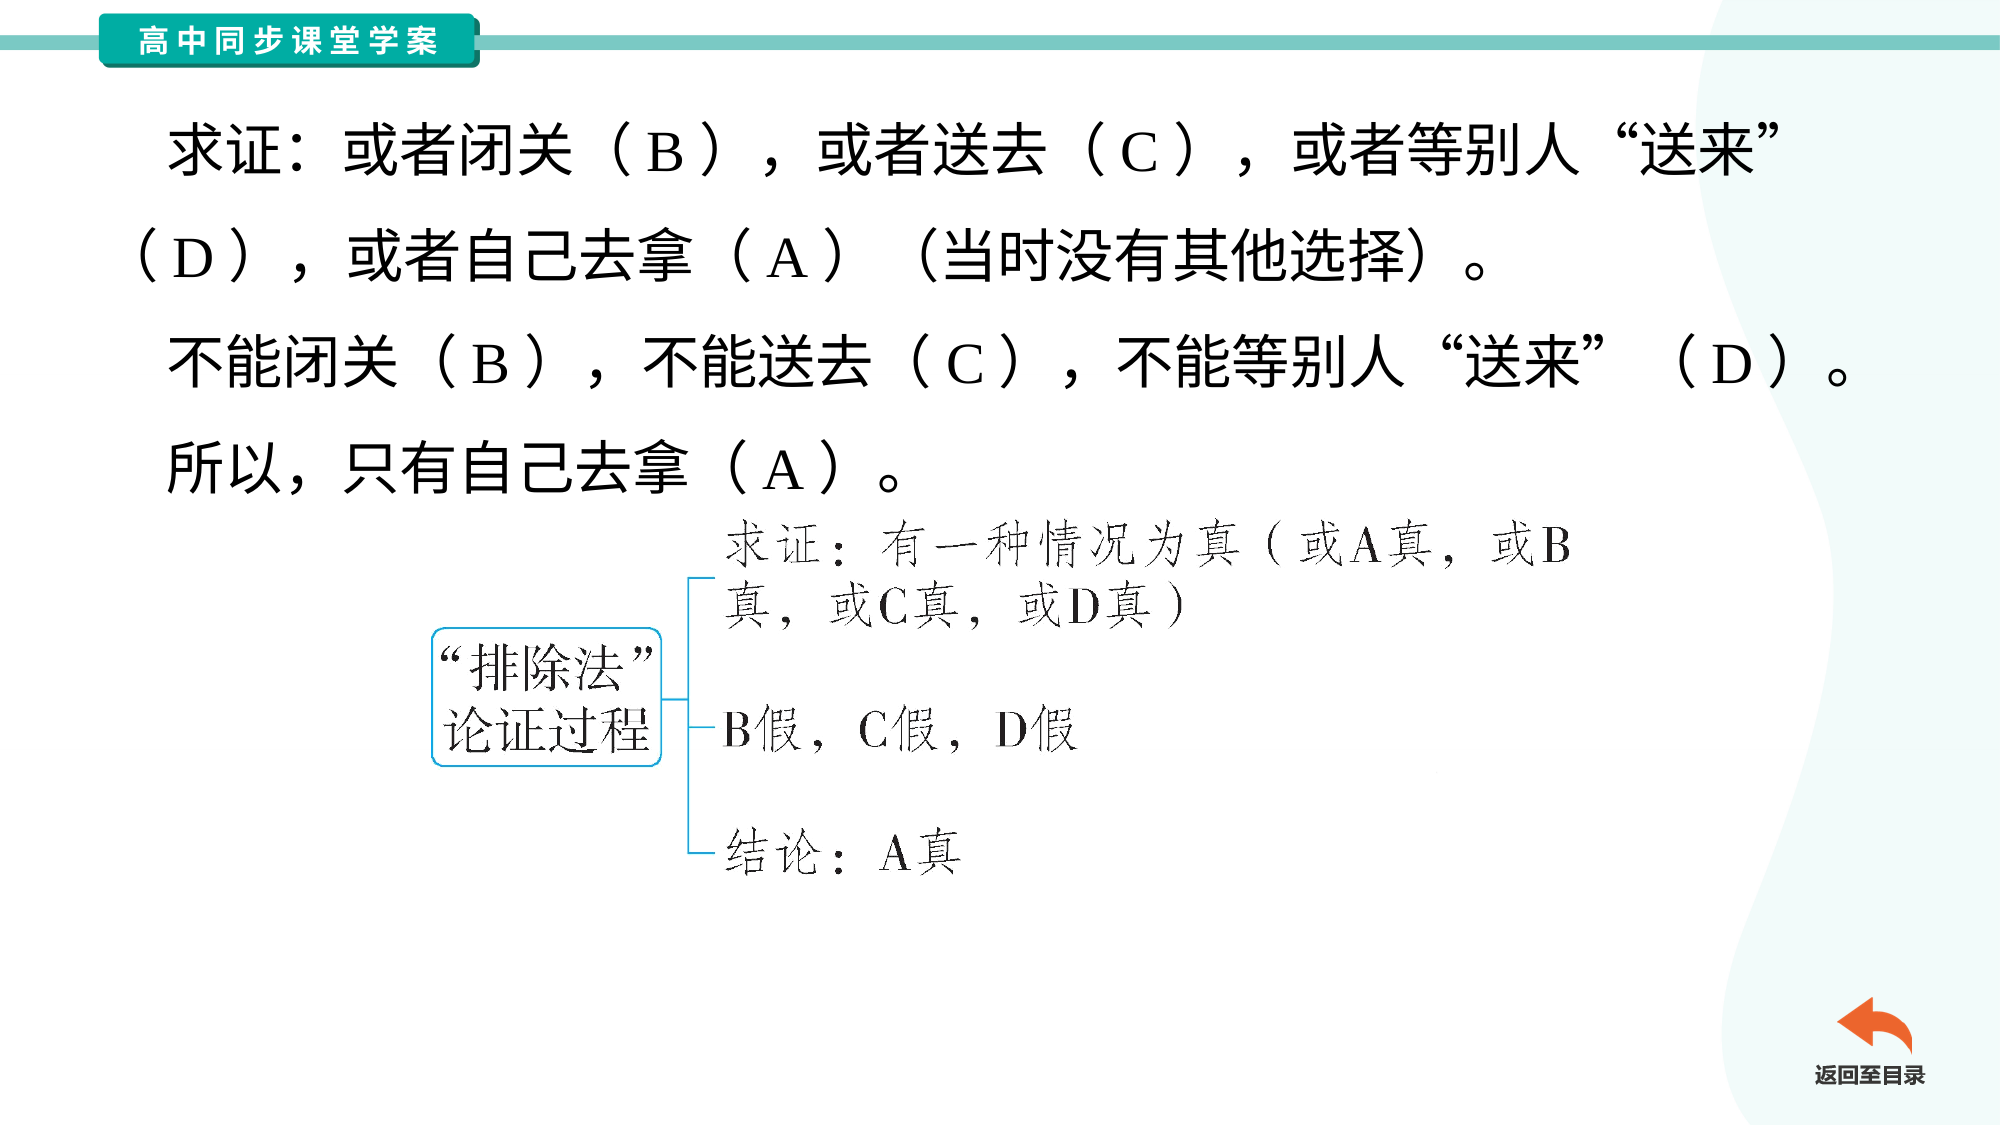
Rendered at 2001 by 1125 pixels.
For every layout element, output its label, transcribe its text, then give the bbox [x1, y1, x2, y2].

text_box 求证：或者闭关（B），或者送去（C），或者等别人“送来” （D），或者自己去拿（A）（当时没有其他选择）。 不能闭关（B），不能送去（C），不能等别人“送来”（D）。 所以，只有自己去拿（A）。 [100, 76, 1899, 502]
picture [0, 0, 2000, 1125]
